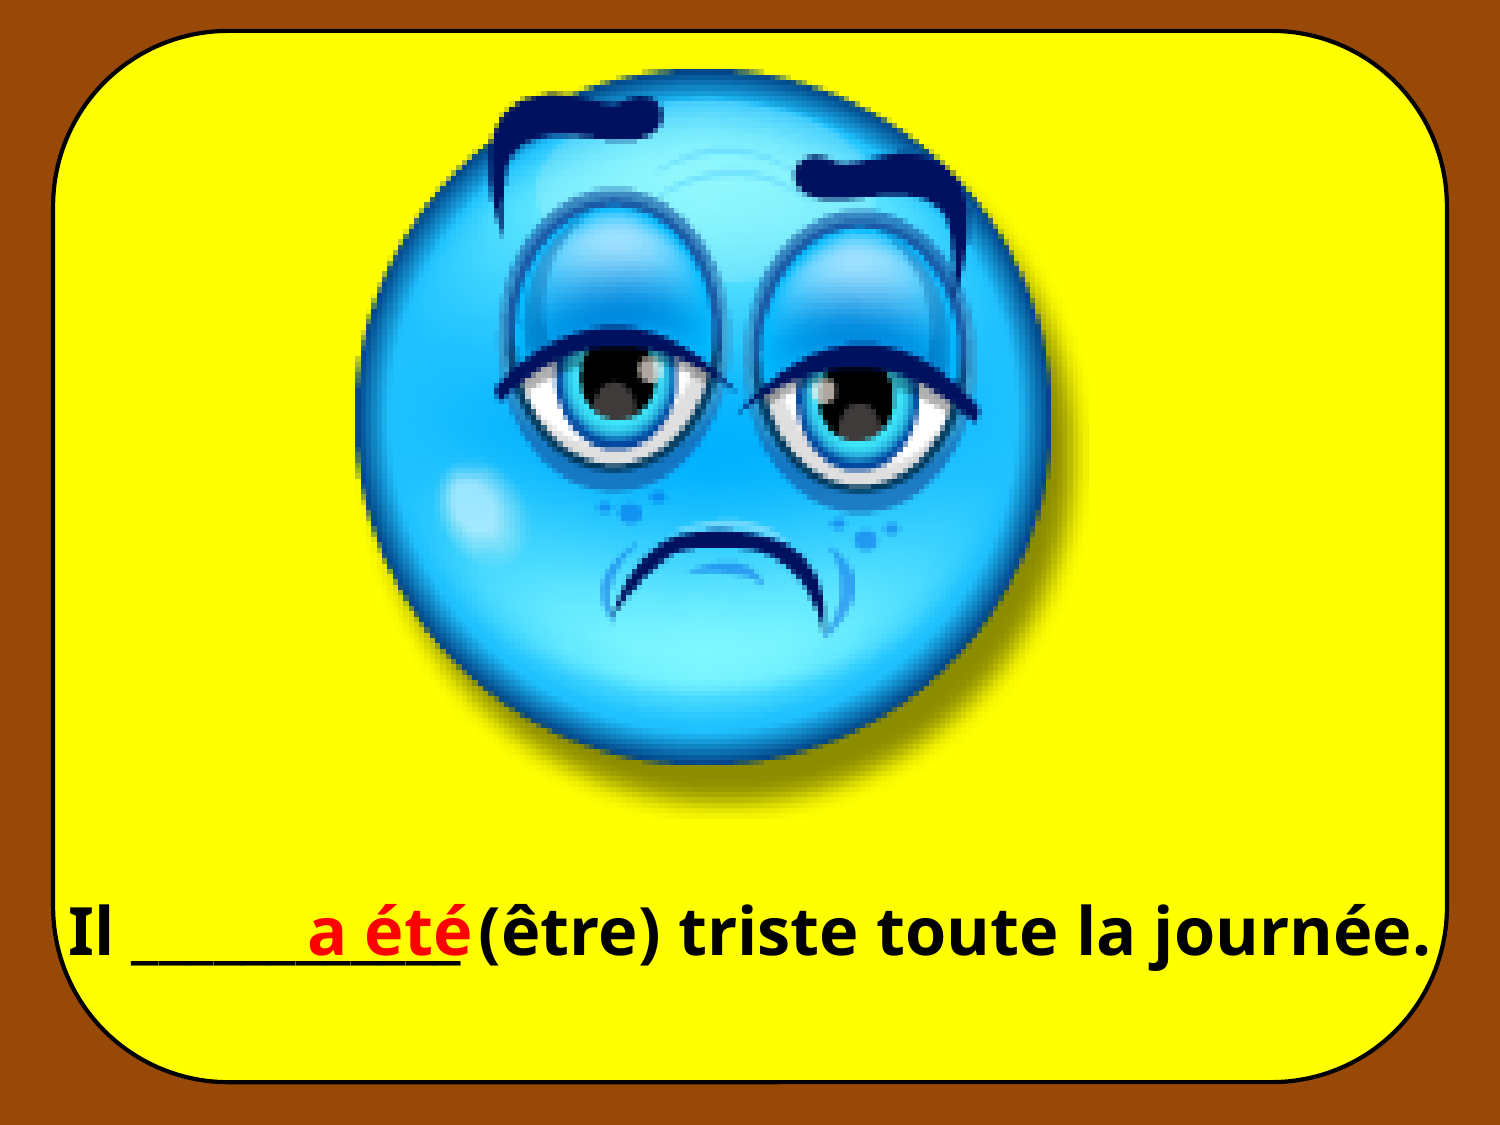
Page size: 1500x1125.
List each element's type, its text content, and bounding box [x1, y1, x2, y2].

text_box Il ____________ (être) triste toute la journée. [53, 881, 64, 977]
text_box a été [64, 881, 715, 977]
text_box [50, 28, 1450, 934]
picture [324, 54, 1090, 820]
text_box Il ____________ (être) triste toute la journée. [715, 881, 1447, 977]
text_box [65, 977, 1435, 1085]
